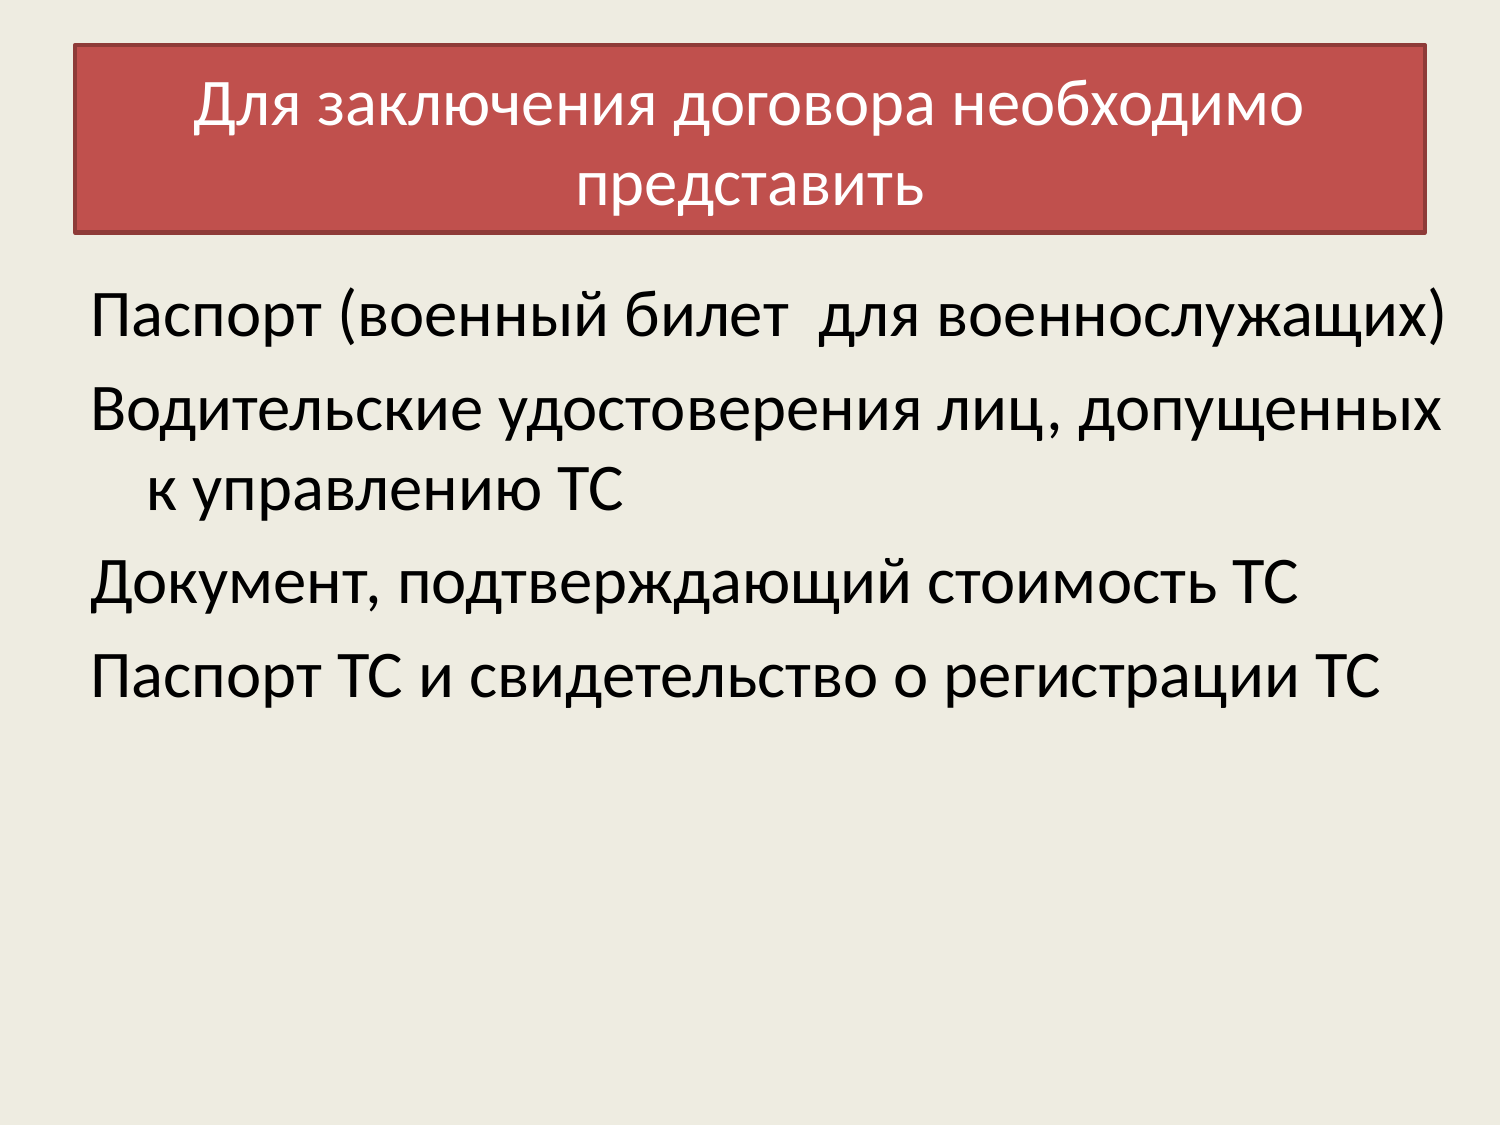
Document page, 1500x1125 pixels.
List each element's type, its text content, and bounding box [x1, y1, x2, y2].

title Для заключения договора необходимо представить [73, 43, 1427, 235]
list Паспорт (военный билет для военнослужащих) Водительские удостоверения лиц, допущенных к управлению ТС Документ, подтверждающий стоимость ТС Паспорт ТС и свидетельство о регистрации ТС [75, 262, 1500, 1005]
